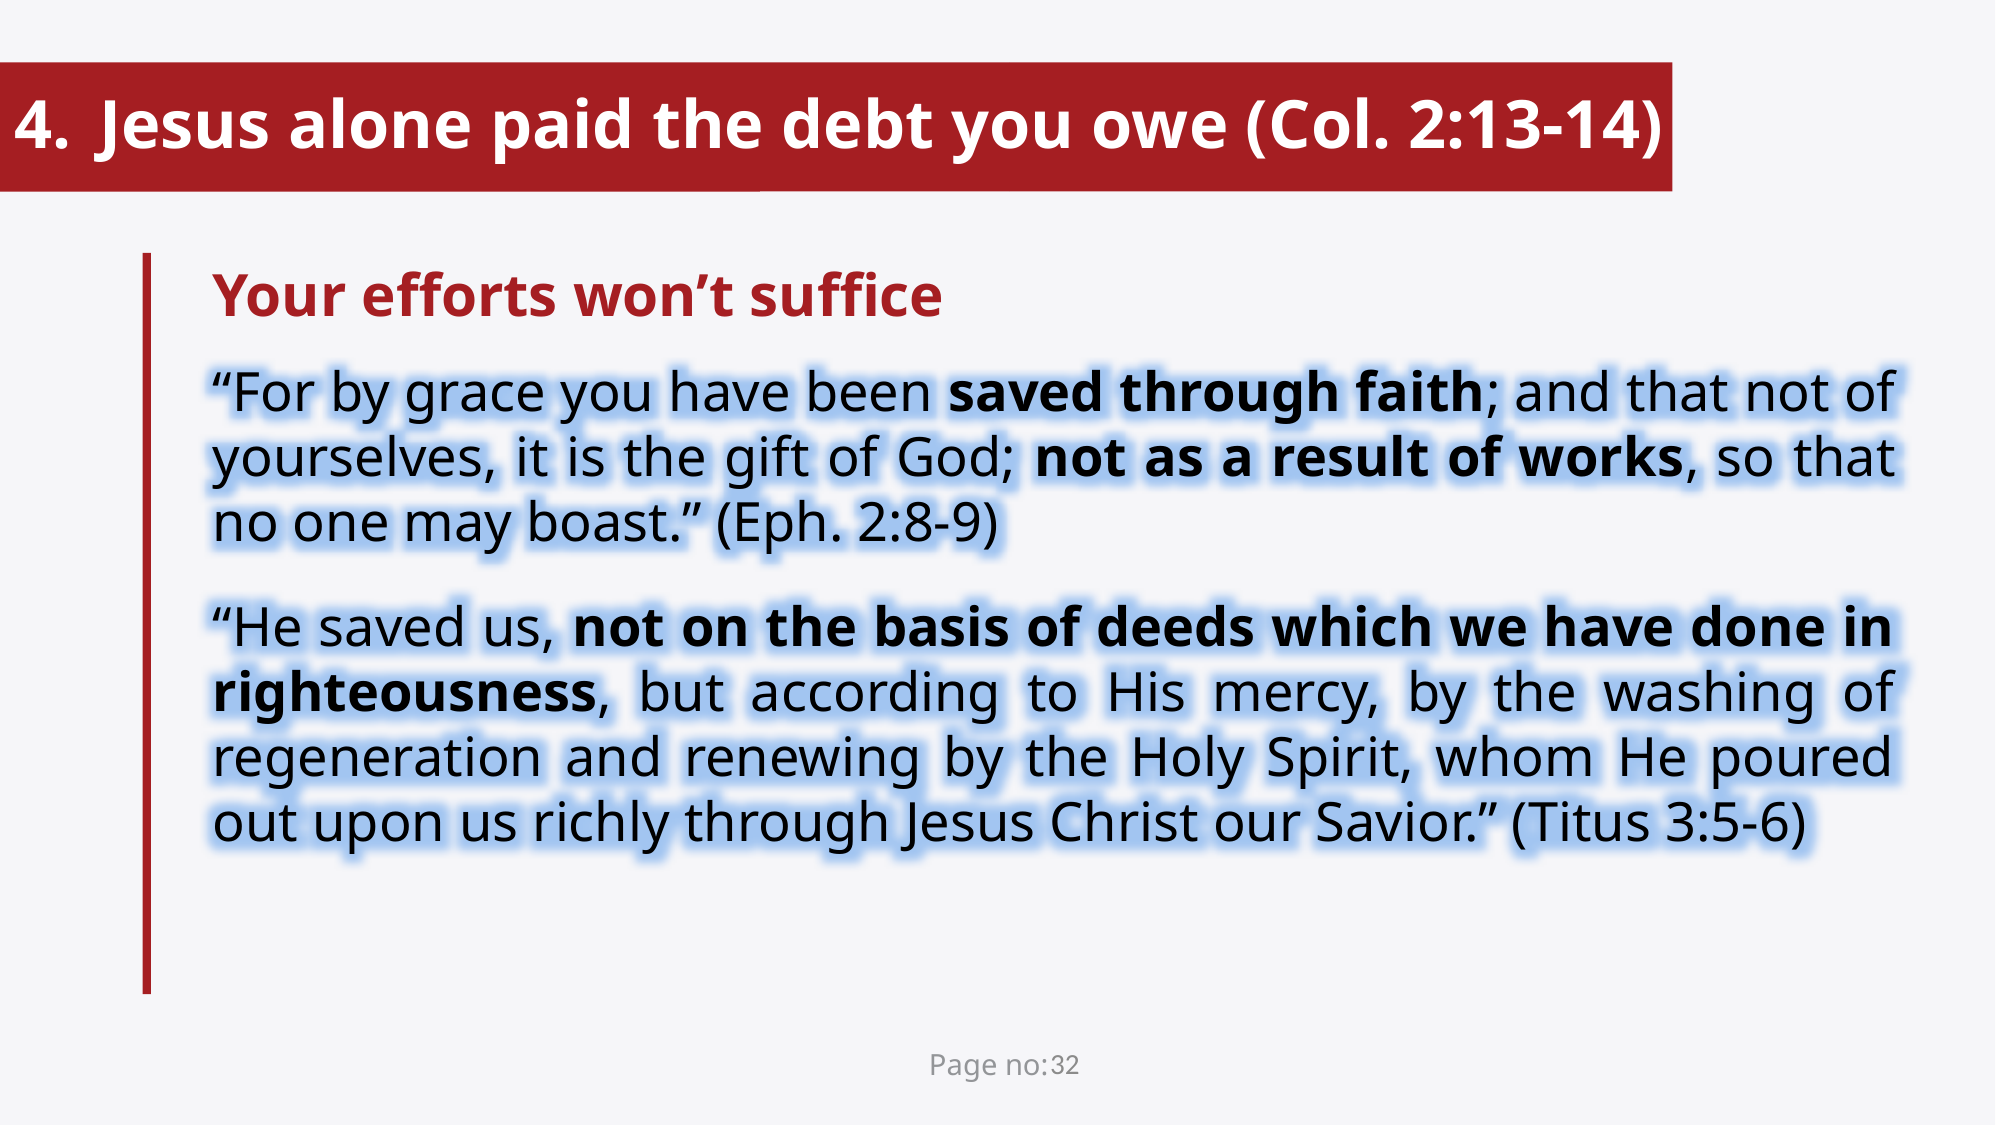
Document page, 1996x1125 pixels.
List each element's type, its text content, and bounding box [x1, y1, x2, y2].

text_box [0, 62, 1711, 192]
text_box “For by grace you have been saved through faith; and that not of yourselves, it is the gift of God; not as a result of works, so that no one may boast.” (Eph. 2:8-9) [198, 350, 1911, 560]
text_box Your efforts won’t suffice [197, 250, 1510, 336]
text_box “He saved us, not on the basis of deeds which we have done in righteousness, but according to His mercy, by the washing of regeneration and renewing by the Holy Spirit, whom He poured out upon us richly through Jesus Christ our Savior.” (Titus 3:5-6) [198, 584, 1911, 860]
